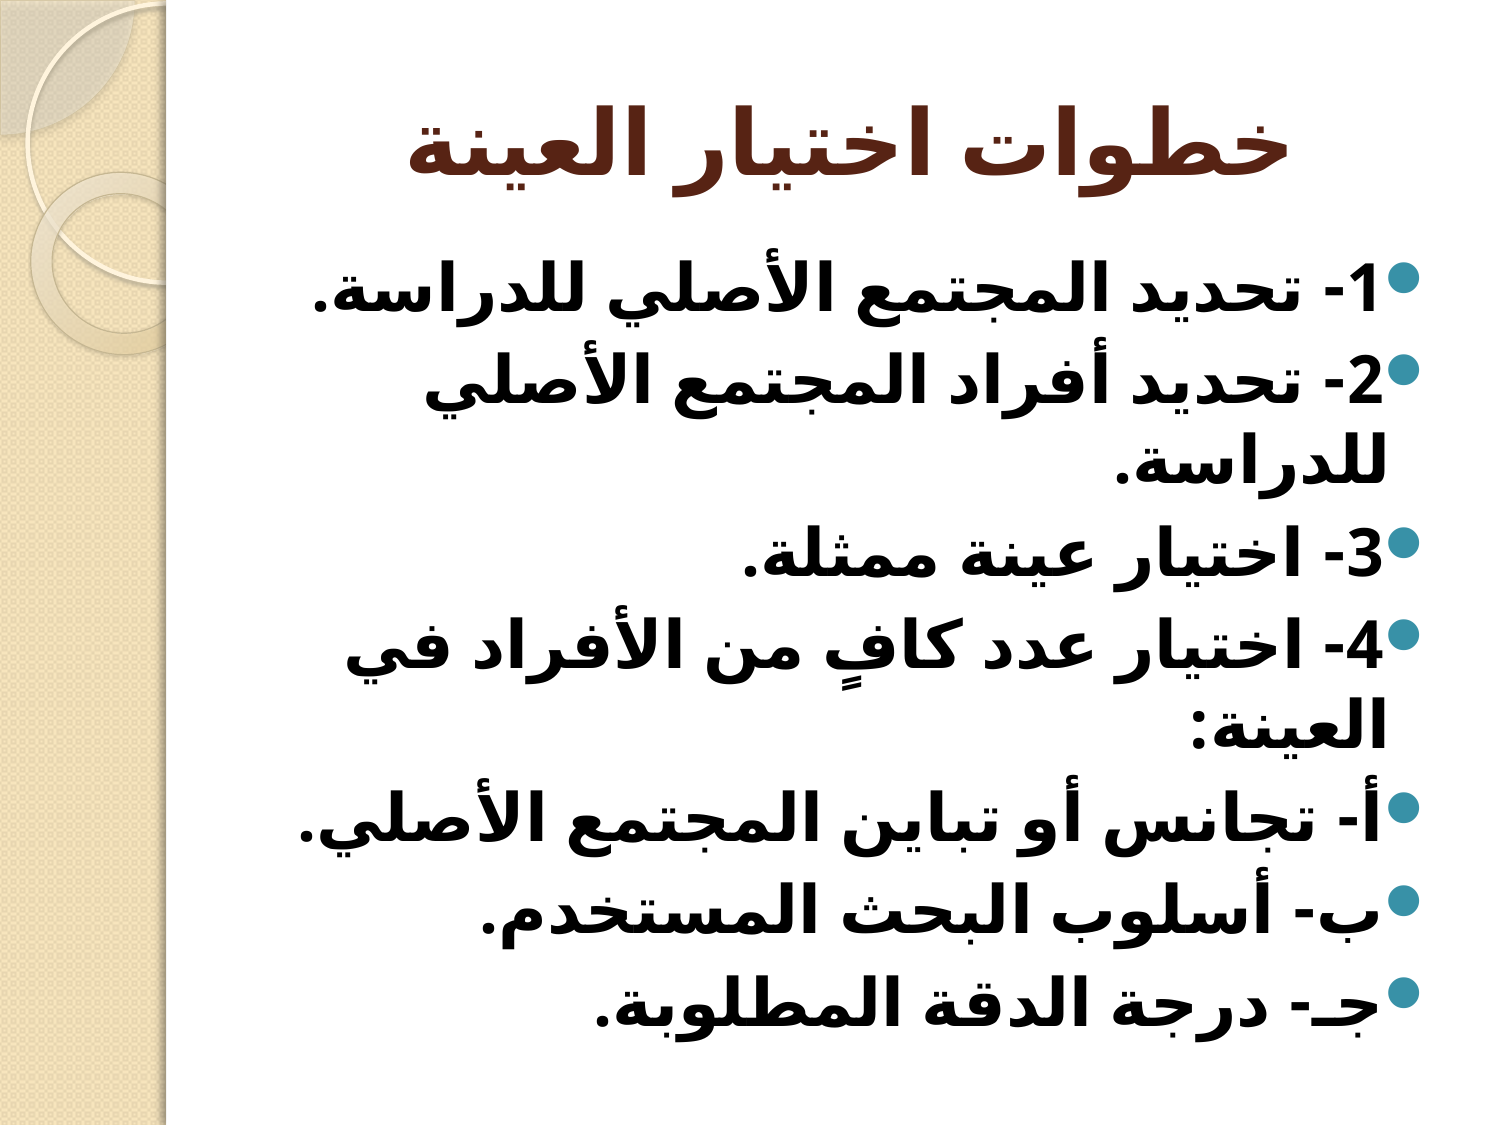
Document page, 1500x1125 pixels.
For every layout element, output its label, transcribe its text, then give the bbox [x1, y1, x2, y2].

list 1- تحديد المجتمع الأصلي للدراسة. 2- تحديد أفراد المجتمع الأصلي للدراسة. 3- اختيار عينة ممثلة. 4- اختيار عدد كافٍ من الأفراد في العينة: أ- تجانس أو تباين المجتمع الأصلي. ب- أسلوب البحث المستخدم. جـ- درجة الدقة المطلوبة. [235, 237, 1466, 1025]
title خطوات اختيار العينة [235, 45, 1466, 233]
